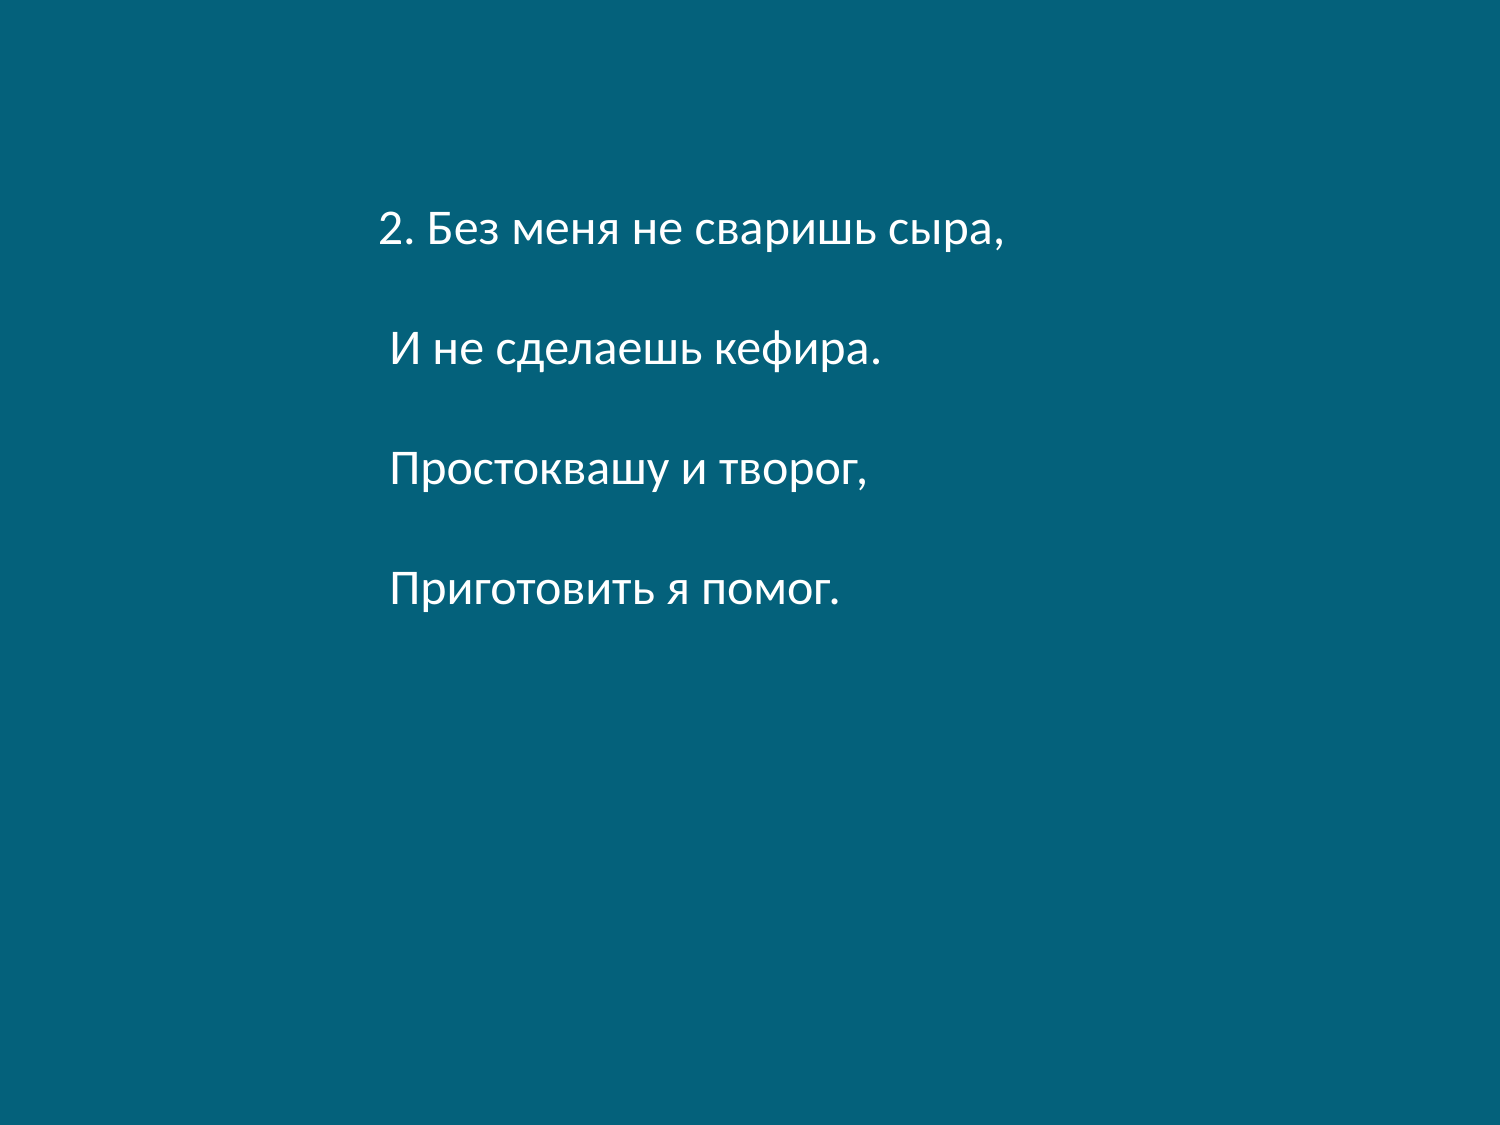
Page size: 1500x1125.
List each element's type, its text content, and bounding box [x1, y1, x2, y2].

text_box 2. Без меня не сваришь сыра, И не сделаешь кефира. Простоквашу и творог, Приготовить я помог. [363, 187, 1114, 623]
